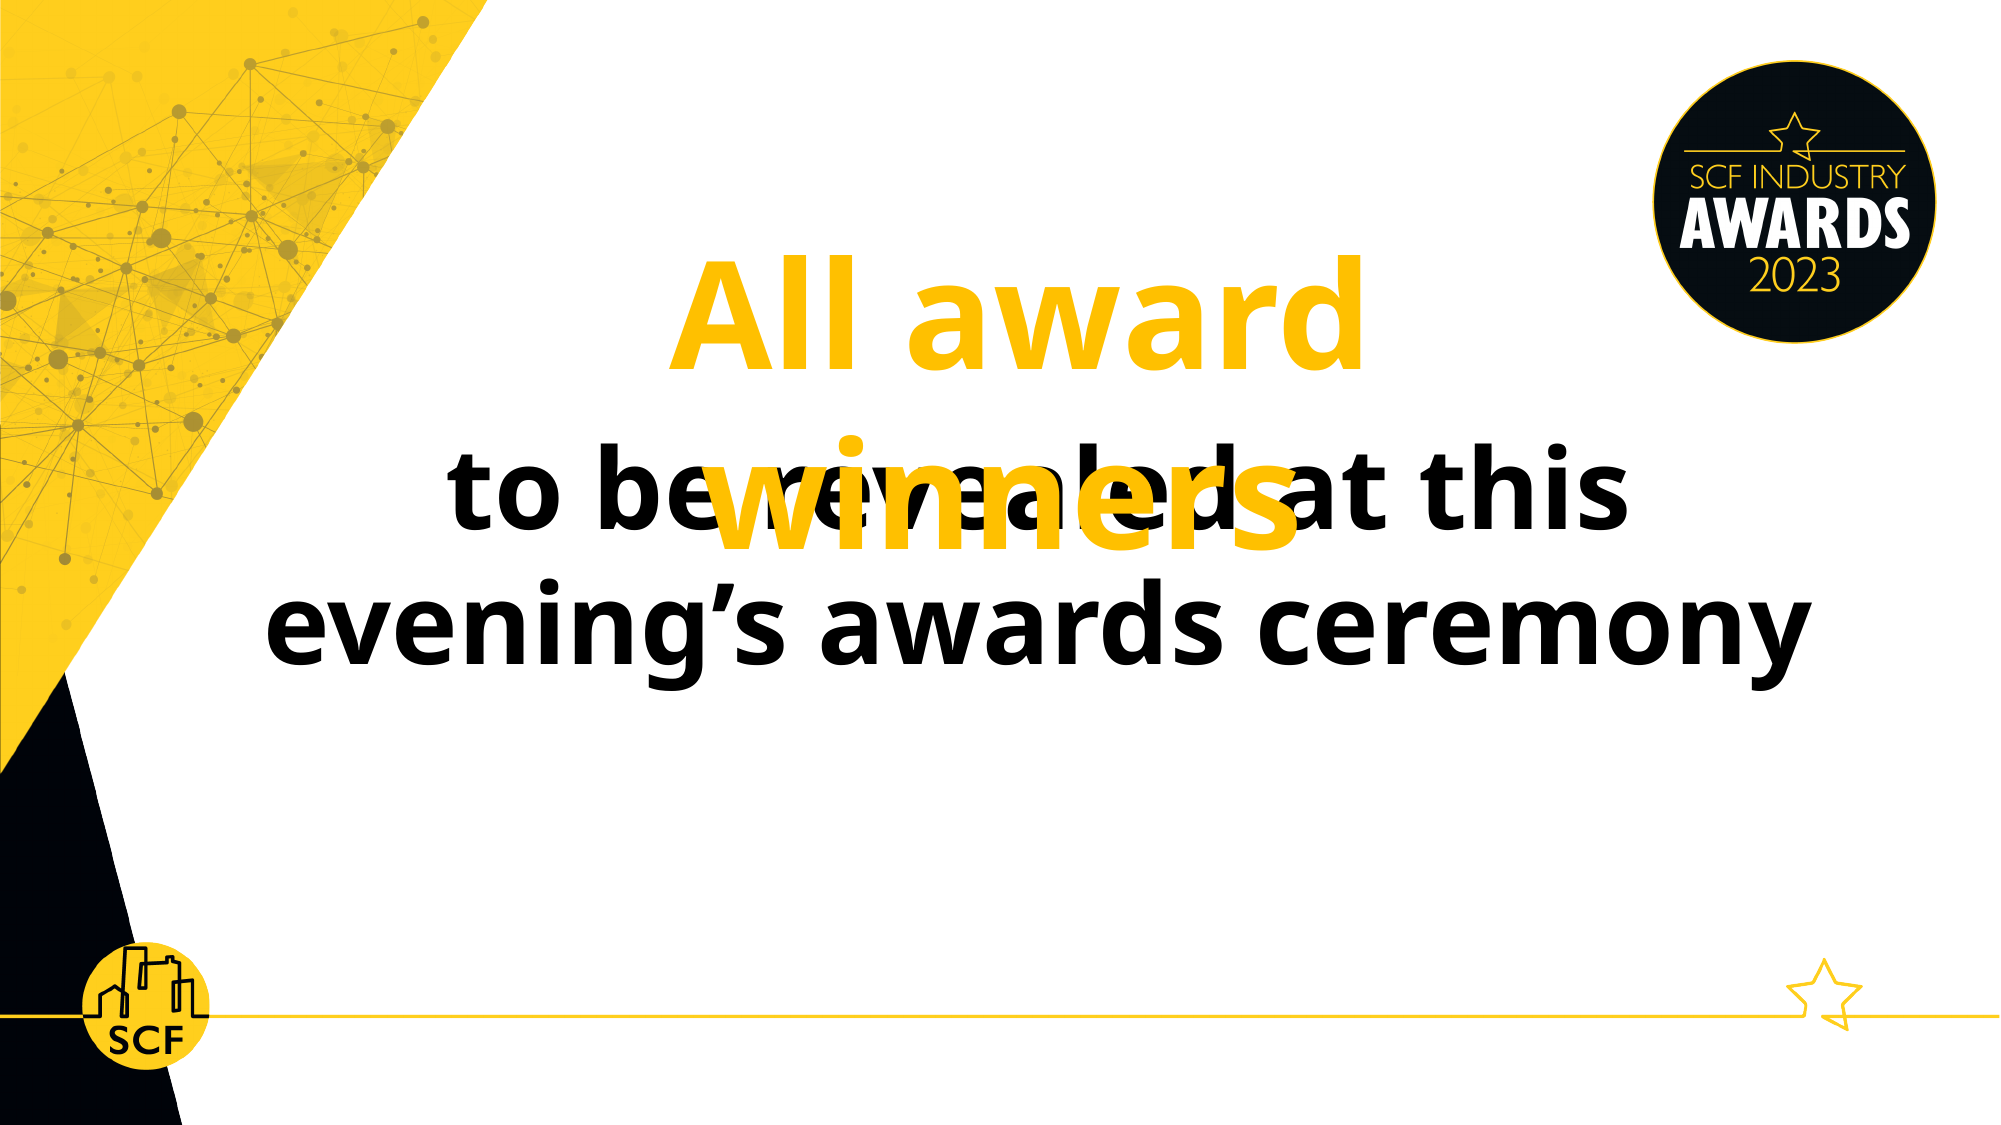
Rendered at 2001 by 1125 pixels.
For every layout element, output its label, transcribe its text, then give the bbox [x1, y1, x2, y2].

text_box All award winners [363, 212, 1679, 410]
text_box to be revealed at this evening’s awards ceremony [153, 409, 1924, 538]
picture [0, 0, 2000, 1125]
